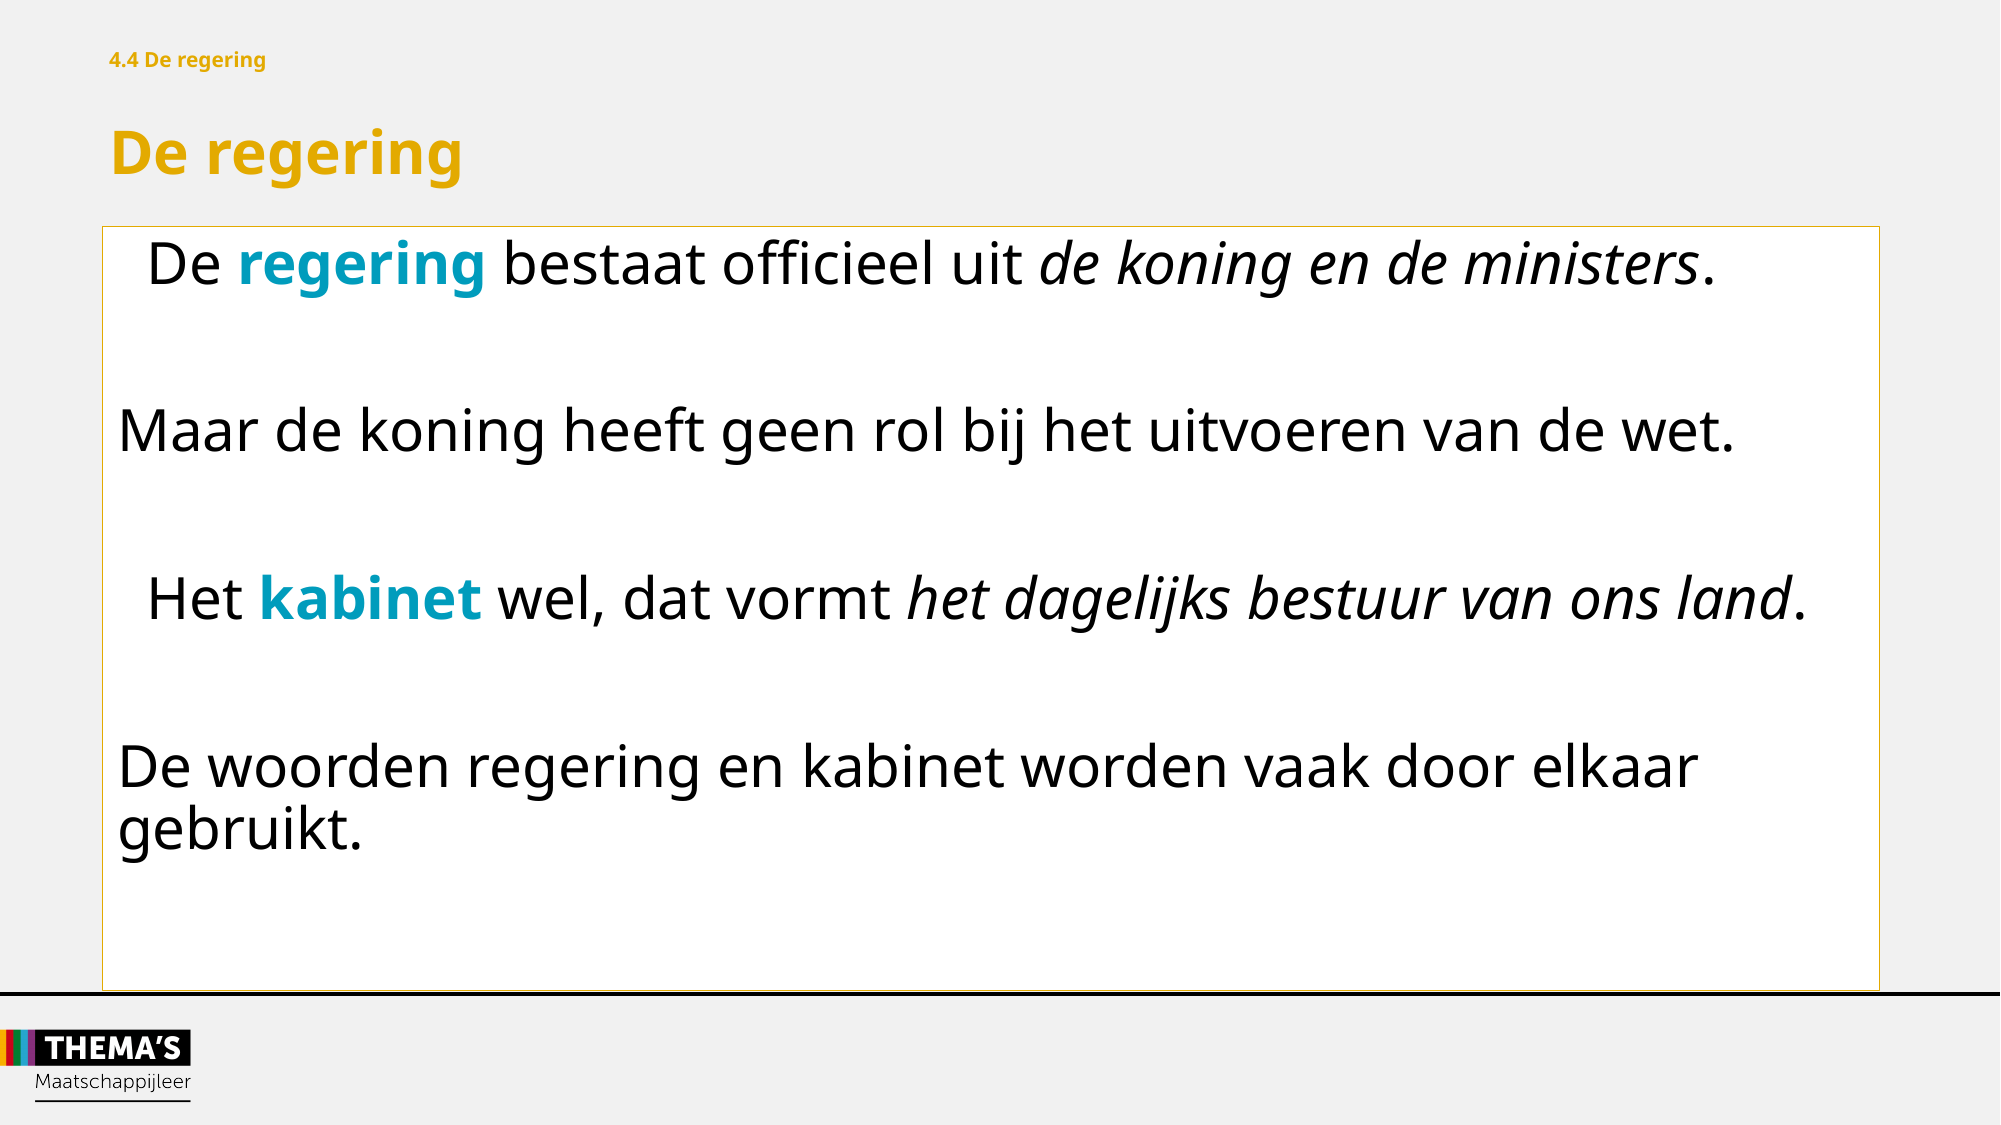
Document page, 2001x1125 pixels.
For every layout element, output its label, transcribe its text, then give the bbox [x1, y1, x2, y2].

list De regering [94, 114, 1879, 205]
list 4.4 De regering [94, 33, 941, 88]
picture [0, 993, 203, 1125]
list De regering bestaat officieel uit de koning en de ministers. Maar de koning heeft geen rol bij het uitvoeren van de wet. Het kabinet wel, dat vormt het dagelijks bestuur van ons land. De woorden regering en kabinet worden vaak door elkaar gebruikt. [102, 226, 1880, 991]
